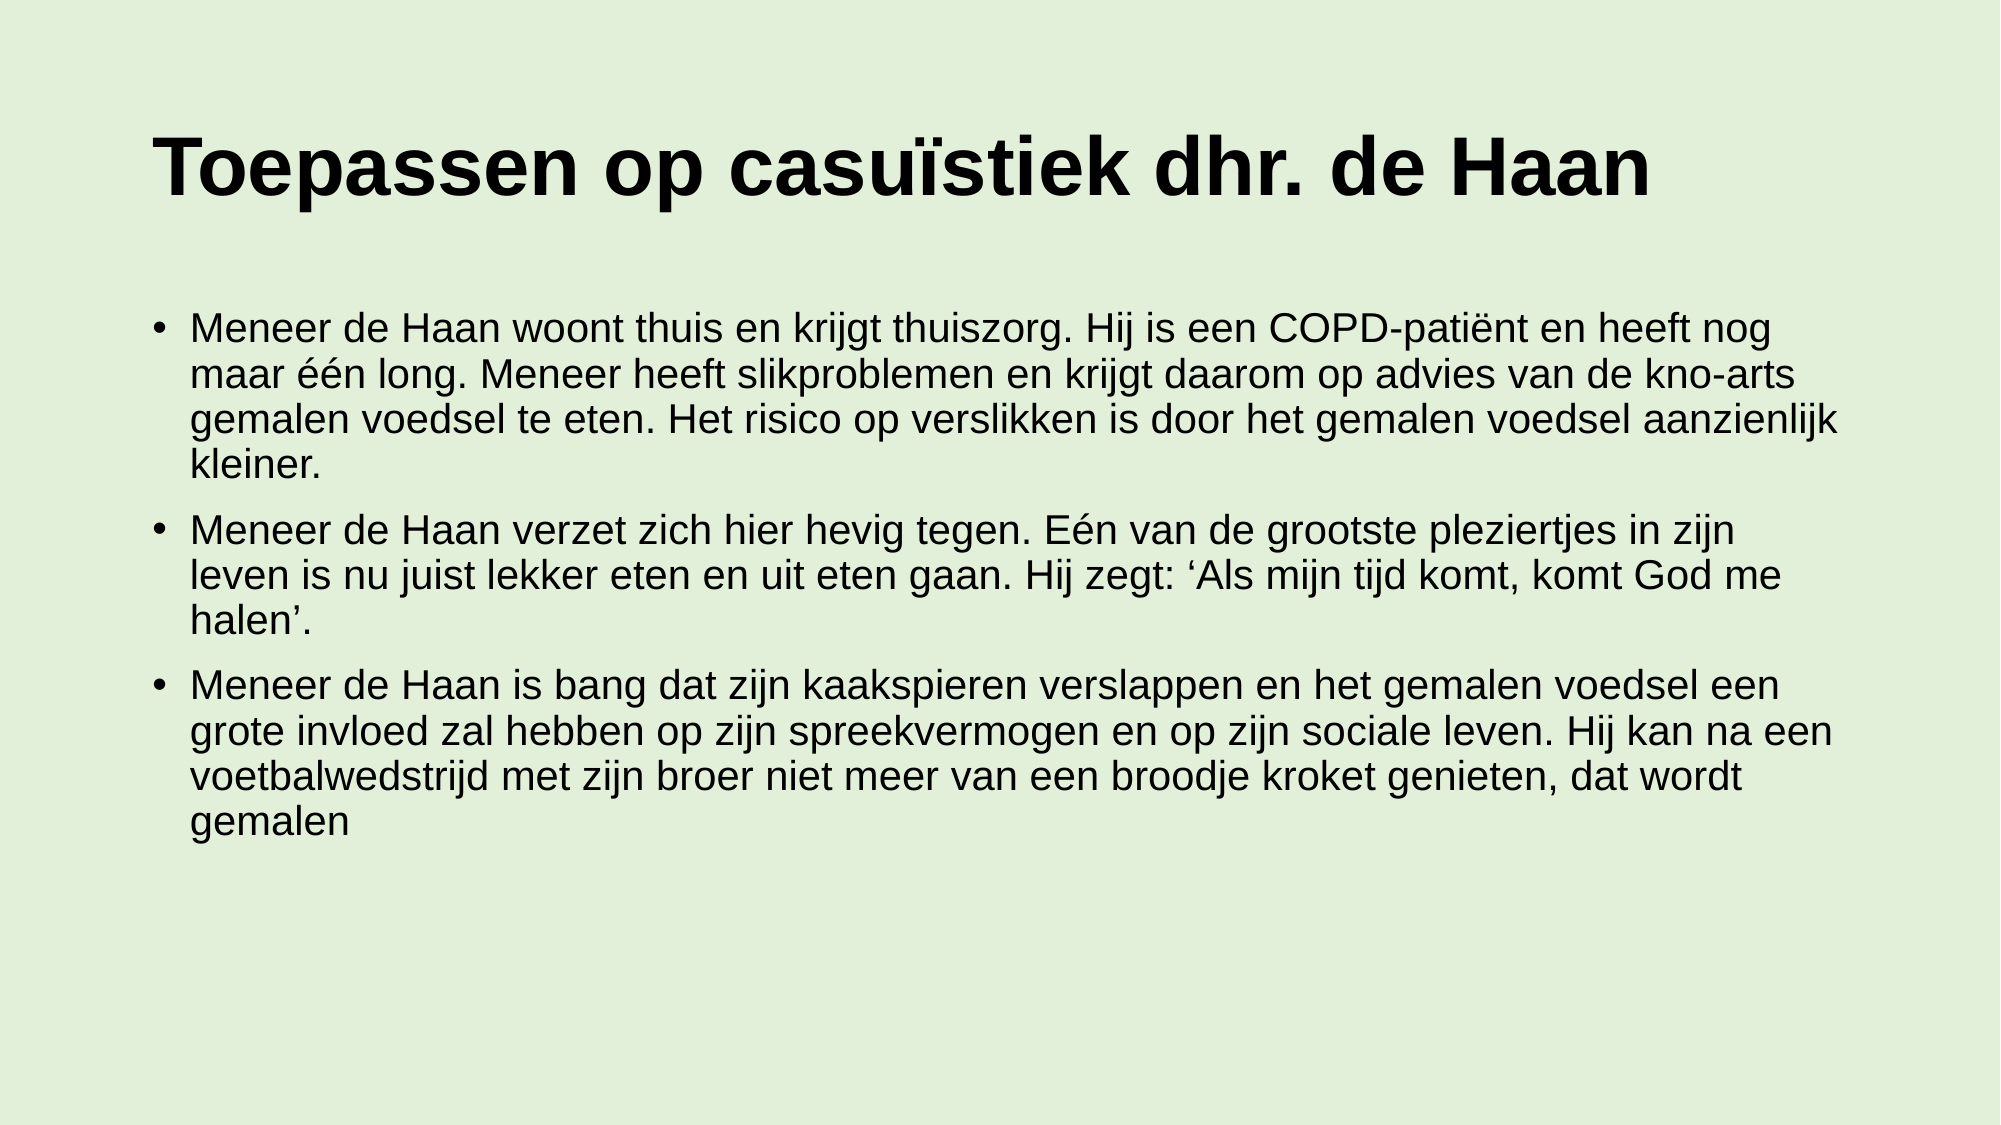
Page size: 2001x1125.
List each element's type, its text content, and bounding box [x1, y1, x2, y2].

list Meneer de Haan woont thuis en krijgt thuiszorg. Hij is een COPD-patiënt en heeft nog maar één long. Meneer heeft slikproblemen en krijgt daarom op advies van de kno-arts gemalen voedsel te eten. Het risico op verslikken is door het gemalen voedsel aanzienlijk kleiner. Meneer de Haan verzet zich hier hevig tegen. Eén van de grootste pleziertjes in zijn leven is nu juist lekker eten en uit eten gaan. Hij zegt: ‘Als mijn tijd komt, komt God me halen’. Meneer de Haan is bang dat zijn kaakspieren verslappen en het gemalen voedsel een grote invloed zal hebben op zijn spreekvermogen en op zijn sociale leven. Hij kan na een voetbalwedstrijd met zijn broer niet meer van een broodje kroket genieten, dat wordt gemalen [137, 299, 1863, 1014]
title Toepassen op casuïstiek dhr. de Haan [137, 59, 1863, 278]
